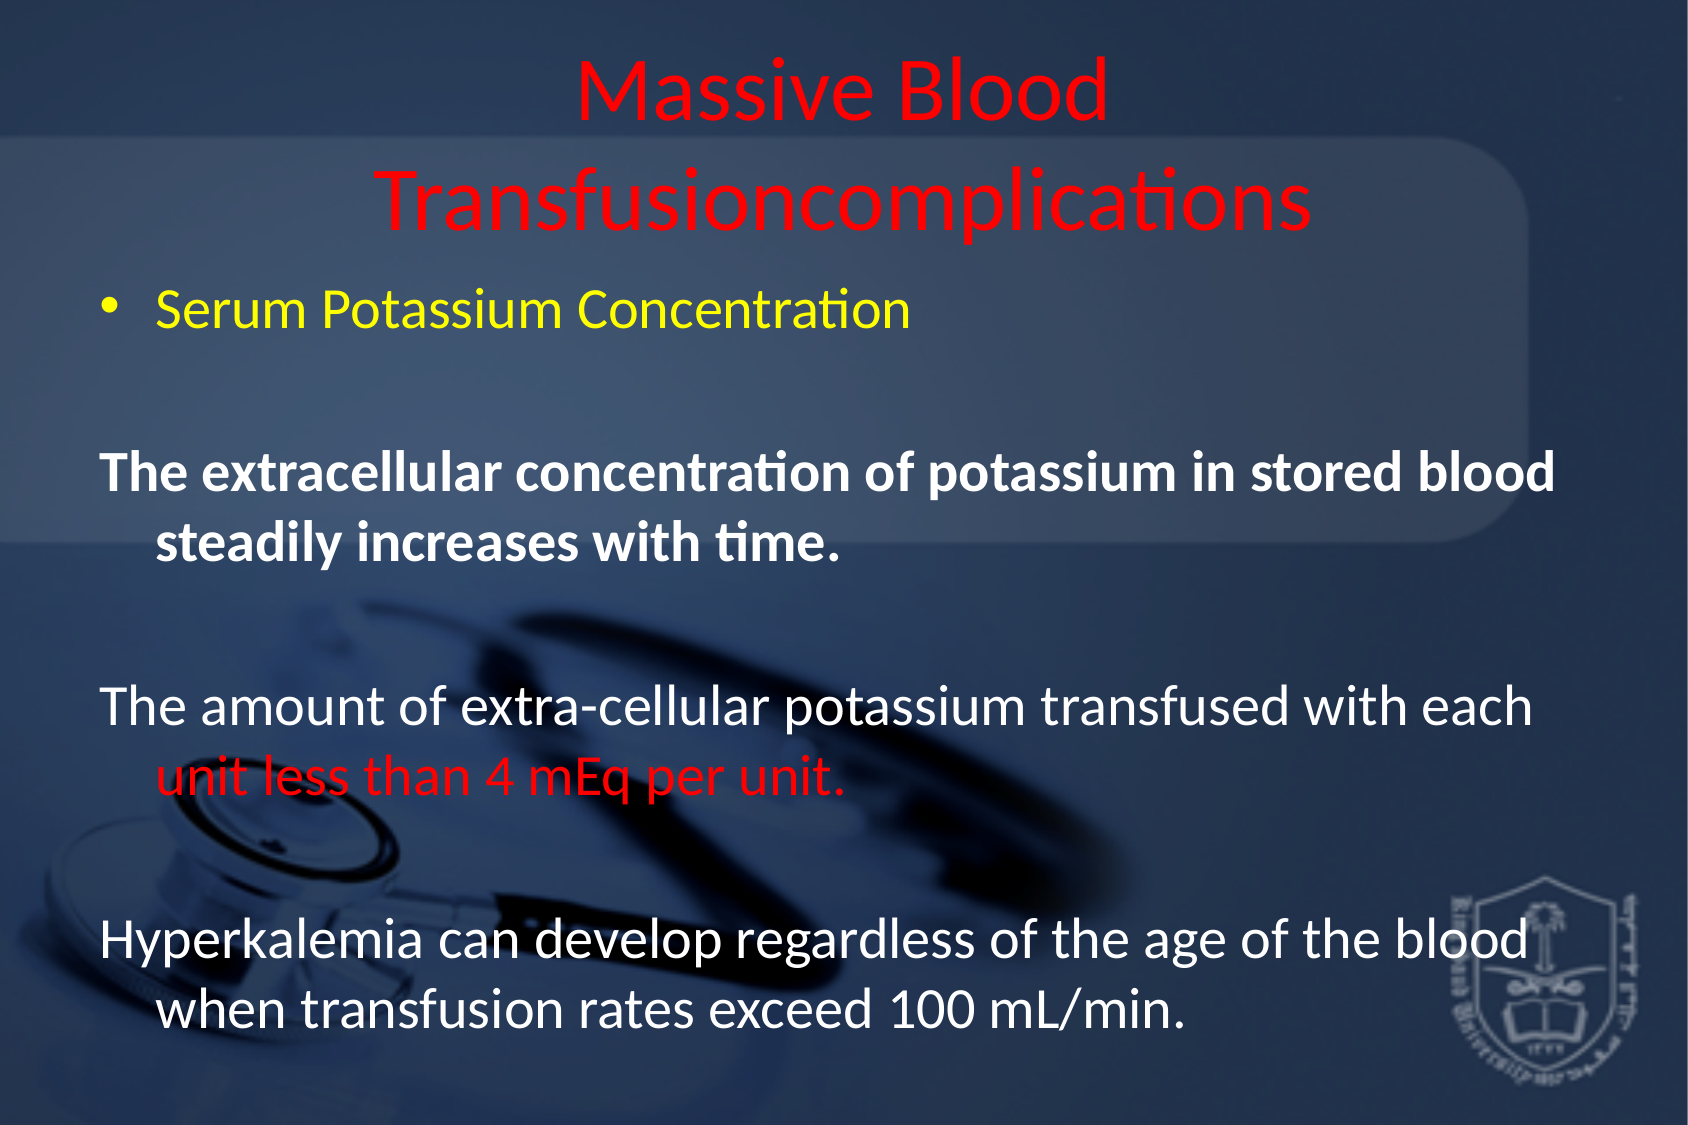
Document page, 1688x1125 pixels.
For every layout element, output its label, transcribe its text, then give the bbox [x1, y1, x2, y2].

picture [0, 0, 1688, 1125]
list Serum Potassium Concentration The extracellular concentration of potassium in stored blood steadily increases with time. The amount of extra-cellular potassium transfused with each unit less than 4 mEq per unit. Hyperkalemia can develop regardless of the age of the blood when transfusion rates exceed 100 mL/min. [84, 262, 1604, 1005]
title Massive Blood Transfusioncomplications [84, 45, 1604, 233]
